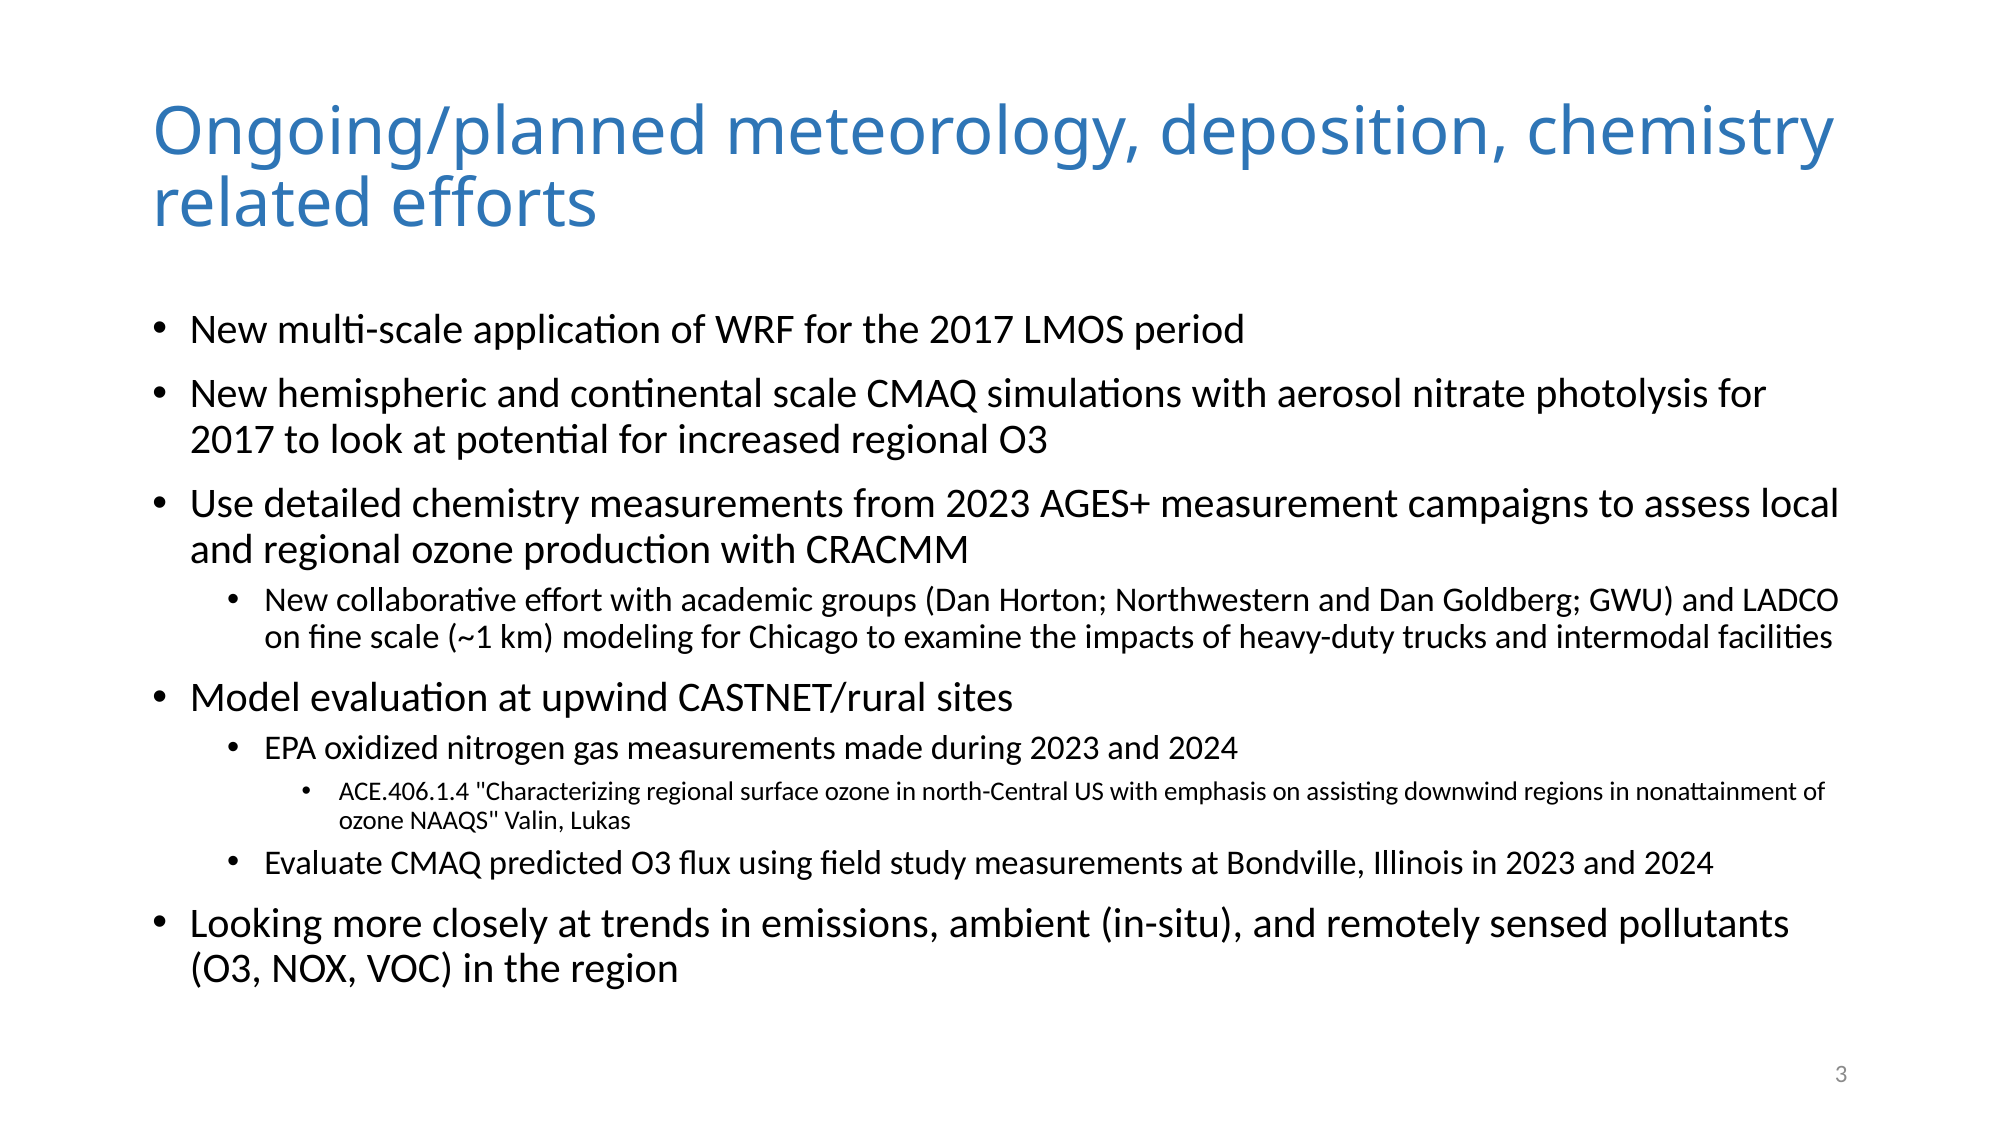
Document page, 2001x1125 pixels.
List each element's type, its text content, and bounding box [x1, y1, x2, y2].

slide_number 3 [1412, 1042, 1863, 1103]
title Ongoing/planned meteorology, deposition, chemistry related efforts [137, 59, 1863, 278]
list New multi-scale application of WRF for the 2017 LMOS period New hemispheric and continental scale CMAQ simulations with aerosol nitrate photolysis for 2017 to look at potential for increased regional O3 Use detailed chemistry measurements from 2023 AGES+ measurement campaigns to assess local and regional ozone production with CRACMM New collaborative effort with academic groups (Dan Horton; Northwestern and Dan Goldberg; GWU) and LADCO on fine scale (~1 km) modeling for Chicago to examine the impacts of heavy-duty trucks and intermodal facilities Model evaluation at upwind CASTNET/rural sites EPA oxidized nitrogen gas measurements made during 2023 and 2024 ACE.406.1.4 "Characterizing regional surface ozone in north-Central US with emphasis on assisting downwind regions in nonattainment of ozone NAAQS" Valin, Lukas Evaluate CMAQ predicted O3 flux using field study measurements at Bondville, Illinois in 2023 and 2024 Looking more closely at trends in emissions, ambient (in-situ), and remotely sensed pollutants (O3, NOX, VOC) in the region [137, 299, 1863, 1014]
